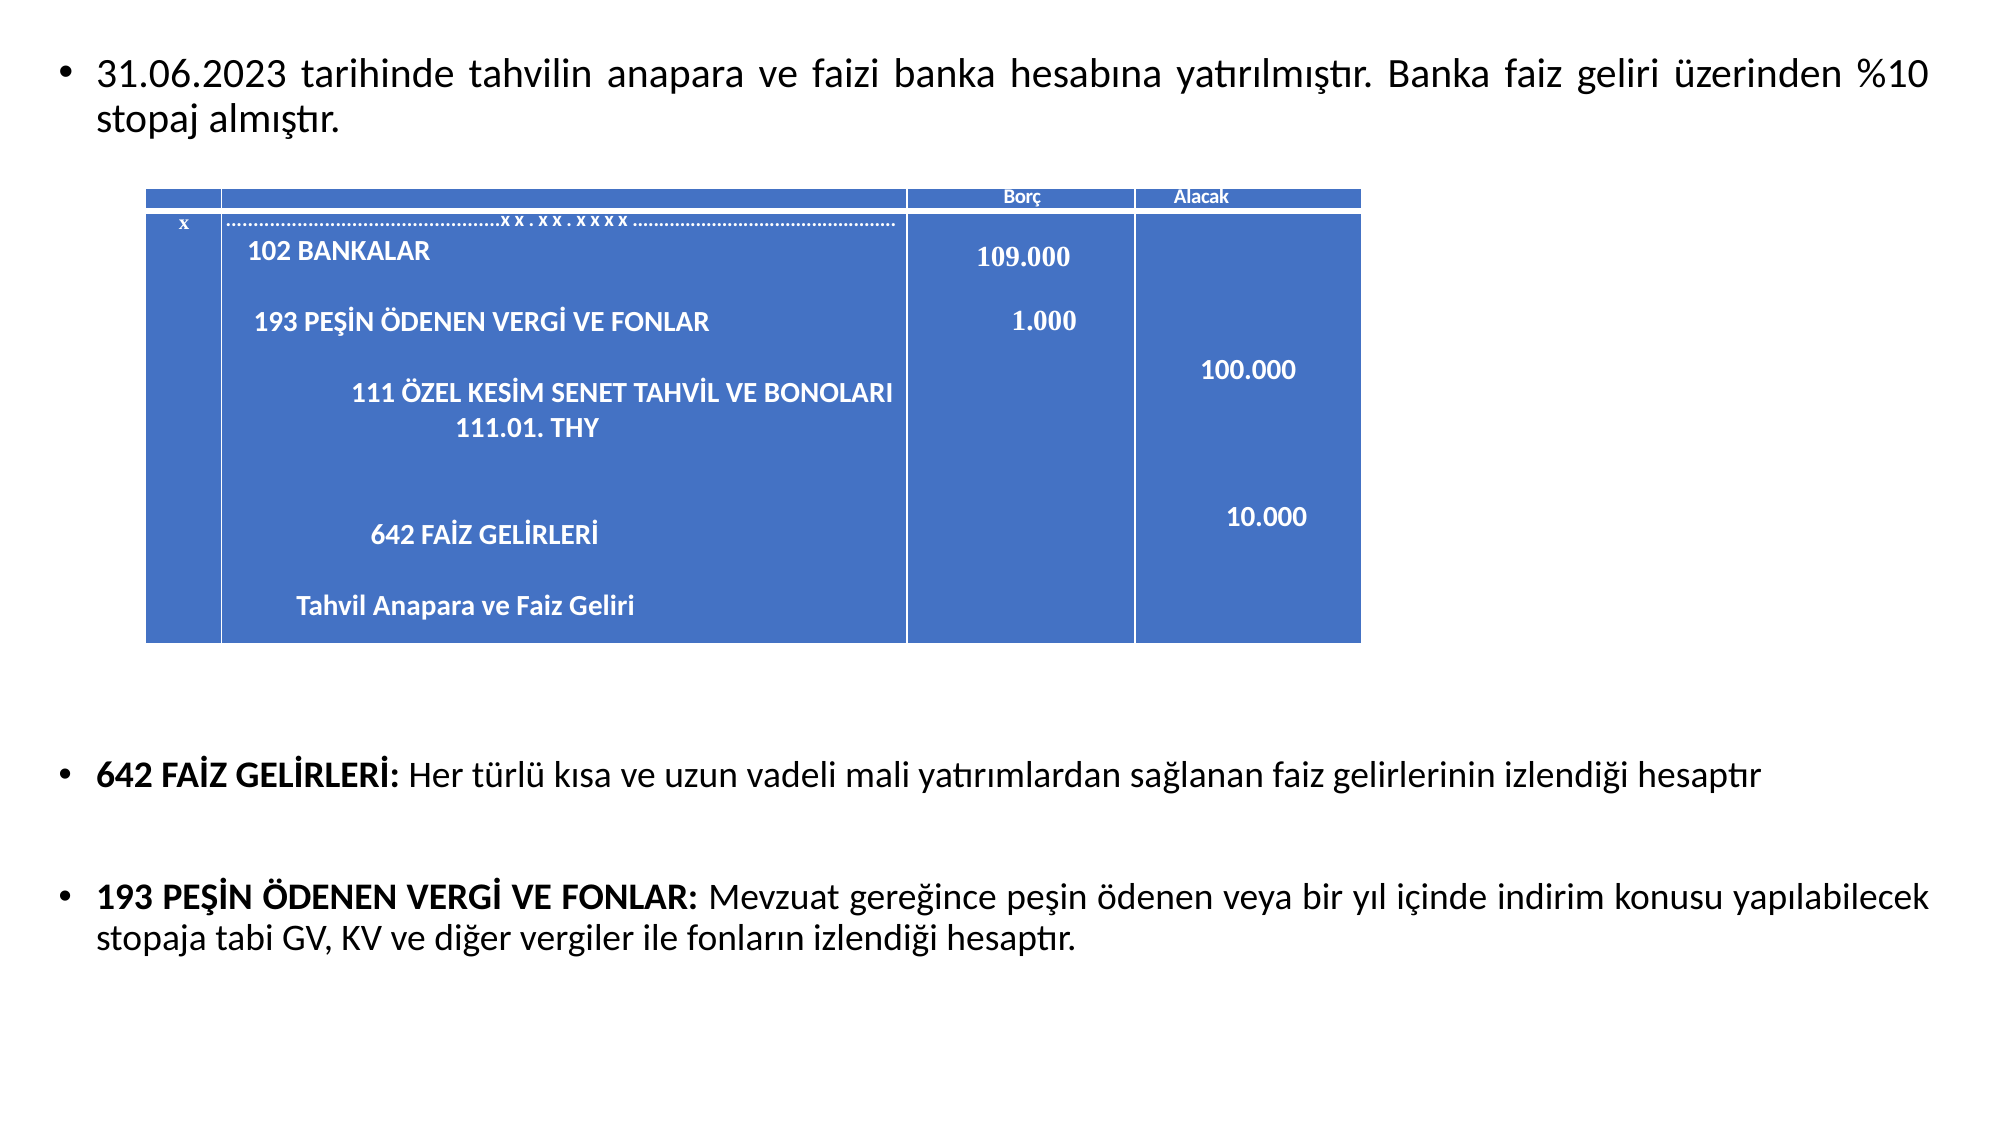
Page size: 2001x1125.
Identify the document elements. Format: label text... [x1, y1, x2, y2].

table_header [222, 189, 906, 208]
table_header Borç [908, 189, 1134, 208]
table_cell x [146, 214, 221, 643]
list 31.06.2023 tarihinde tahvilin anapara ve faizi banka hesabına yatırılmıştır. Banka faiz geliri üzerinden %10 stopaj almıştır. 642 FAİZ GELİRLERİ: Her türlü kısa ve uzun vadeli mali yatırımlardan sağlanan faiz gelirlerinin izlendiği hesaptır 193 PEŞİN ÖDENEN VERGİ VE FONLAR: Mevzuat gereğince peşin ödenen veya bir yıl içinde indirim konusu yapılabilecek stopaja tabi GV, KV ve diğer vergiler ile fonların izlendiği hesaptır. [43, 43, 1946, 1090]
table_header [146, 189, 221, 208]
table_cell 100.000 10.000 [1136, 214, 1361, 643]
table_header Alacak [1136, 189, 1361, 208]
table_cell 109.000 1.000 [908, 214, 1134, 643]
table_cell ..................................................xx.xx.xxxx.................................................. 102 BANKALAR 193 PEŞİN ÖDENEN VERGİ VE FONLAR 111 ÖZEL KESİM SENET TAHVİL VE BONOLARI 111.01. THY 642 FAİZ GELİRLERİ Tahvil Anapara ve Faiz Geliri [222, 214, 906, 643]
